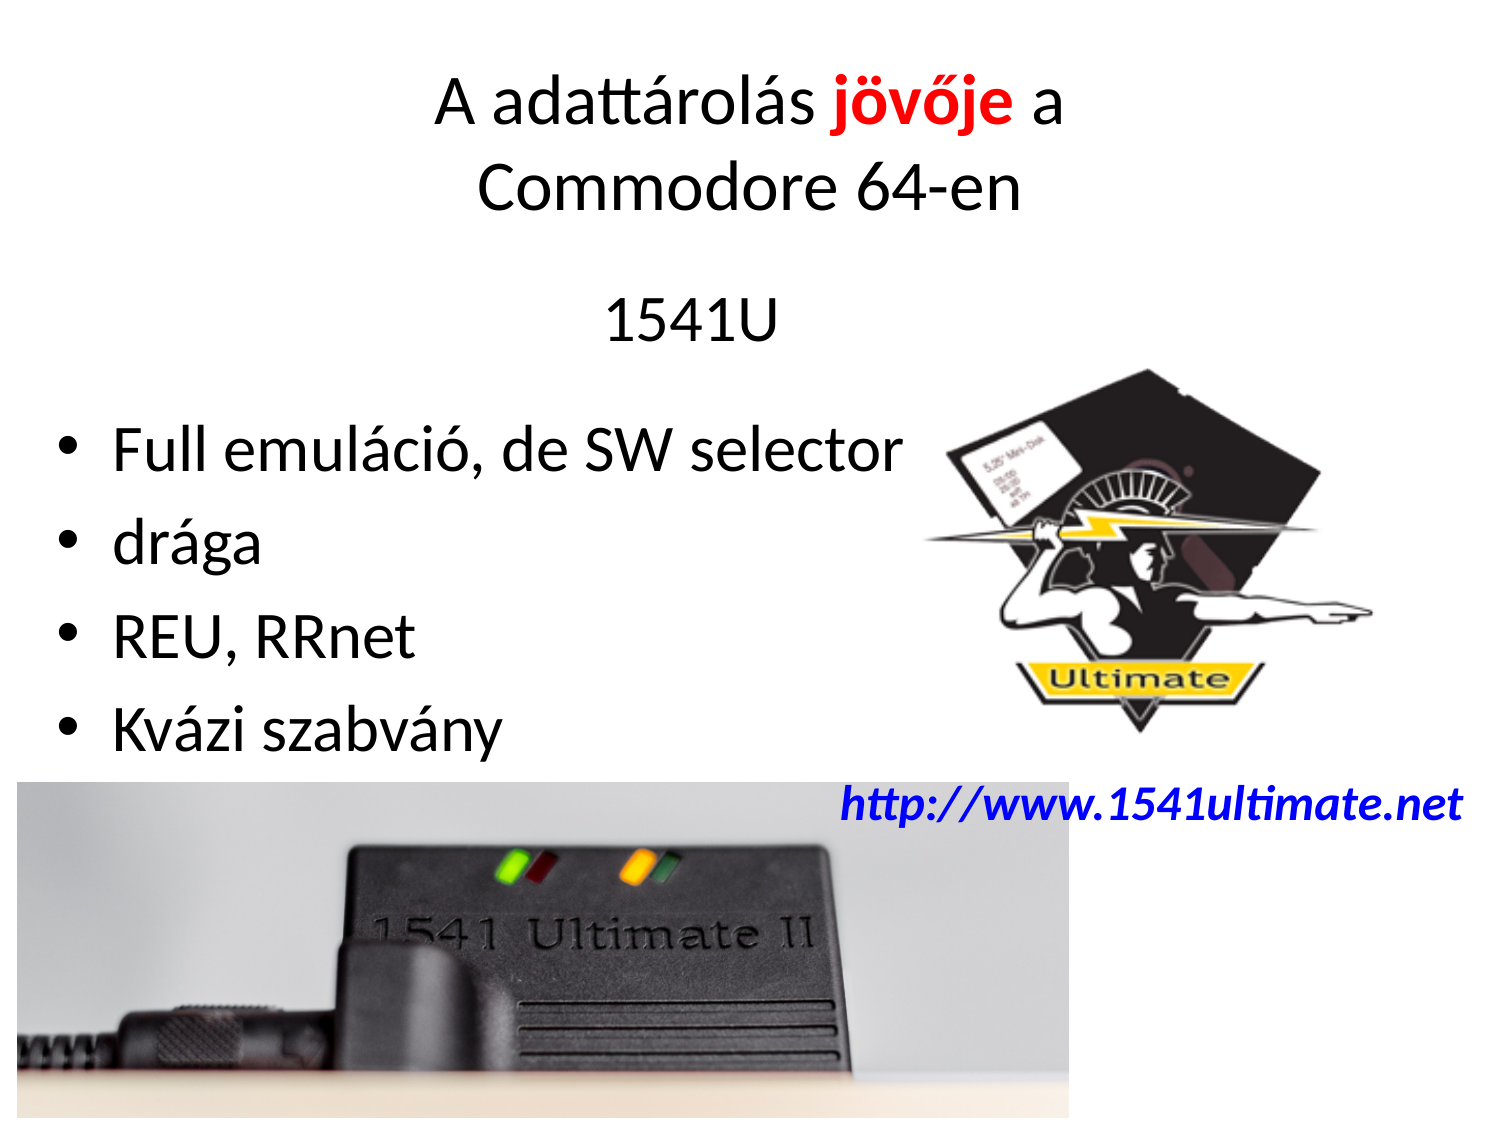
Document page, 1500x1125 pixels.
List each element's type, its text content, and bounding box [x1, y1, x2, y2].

picture [17, 782, 1070, 1118]
list 1541U [360, 267, 1022, 390]
text_box http://www.1541ultimate.net [824, 763, 1479, 838]
text_box Full emuláció, de SW selector drága REU, RRnet Kvázi szabvány .crt emulation [41, 397, 963, 780]
picture [915, 361, 1377, 749]
title A adattárolás jövője a Commodore 64-en [75, 45, 1425, 233]
